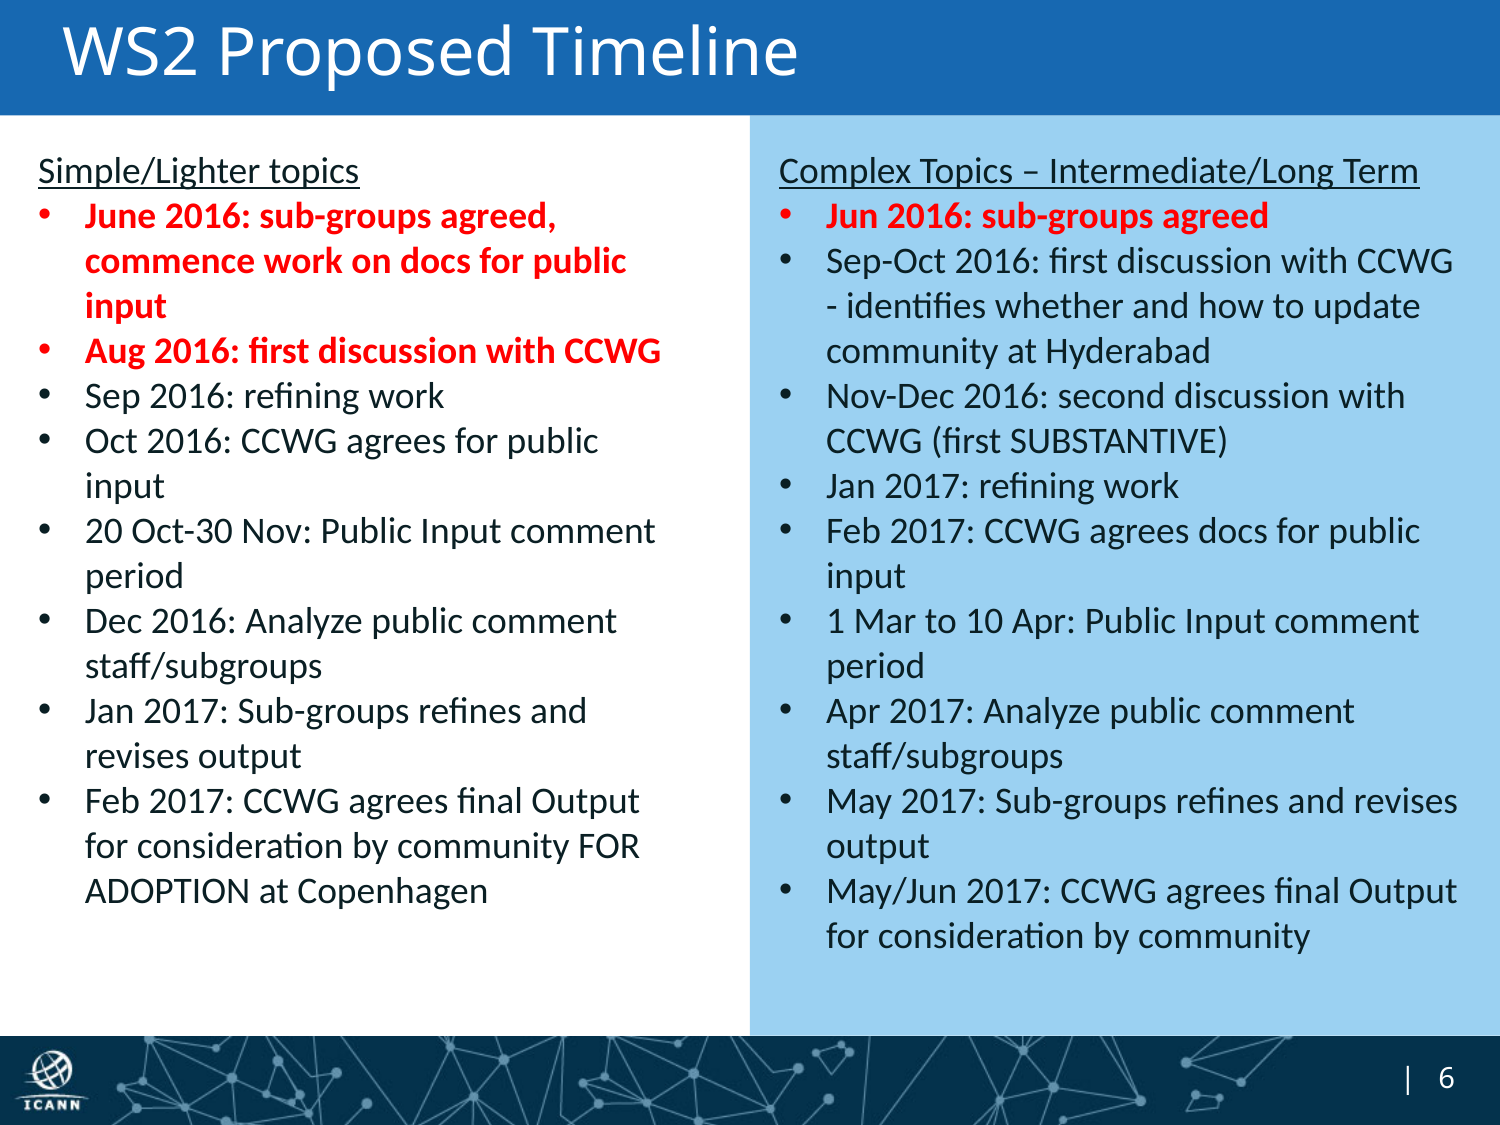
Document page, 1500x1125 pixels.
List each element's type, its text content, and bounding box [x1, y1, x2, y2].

title WS2 Proposed Timeline [0, 0, 1500, 116]
text_box [748, 116, 1500, 1038]
text_box Complex Topics – Intermediate/Long Term Jun 2016: sub-groups agreed Sep-Oct 2016: first discussion with CCWG - identifies whether and how to update community at Hyderabad Nov-Dec 2016: second discussion with CCWG (first SUBSTANTIVE) Jan 2017: refining work Feb 2017: CCWG agrees docs for public input 1 Mar to 10 Apr: Public Input comment period Apr 2017: Analyze public comment staff/subgroups May 2017: Sub-groups refines and revises output May/Jun 2017: CCWG agrees final Output for consideration by community [779, 146, 1469, 941]
picture [0, 1036, 1500, 1125]
text_box Simple/Lighter topics June 2016: sub-groups agreed, commence work on docs for public input Aug 2016: first discussion with CCWG Sep 2016: refining work Oct 2016: CCWG agrees for public input 20 Oct-30 Nov: Public Input comment period Dec 2016: Analyze public comment staff/subgroups Jan 2017: Sub-groups refines and revises output Feb 2017: CCWG agrees final Output for consideration by community FOR ADOPTION at Copenhagen [38, 146, 666, 854]
